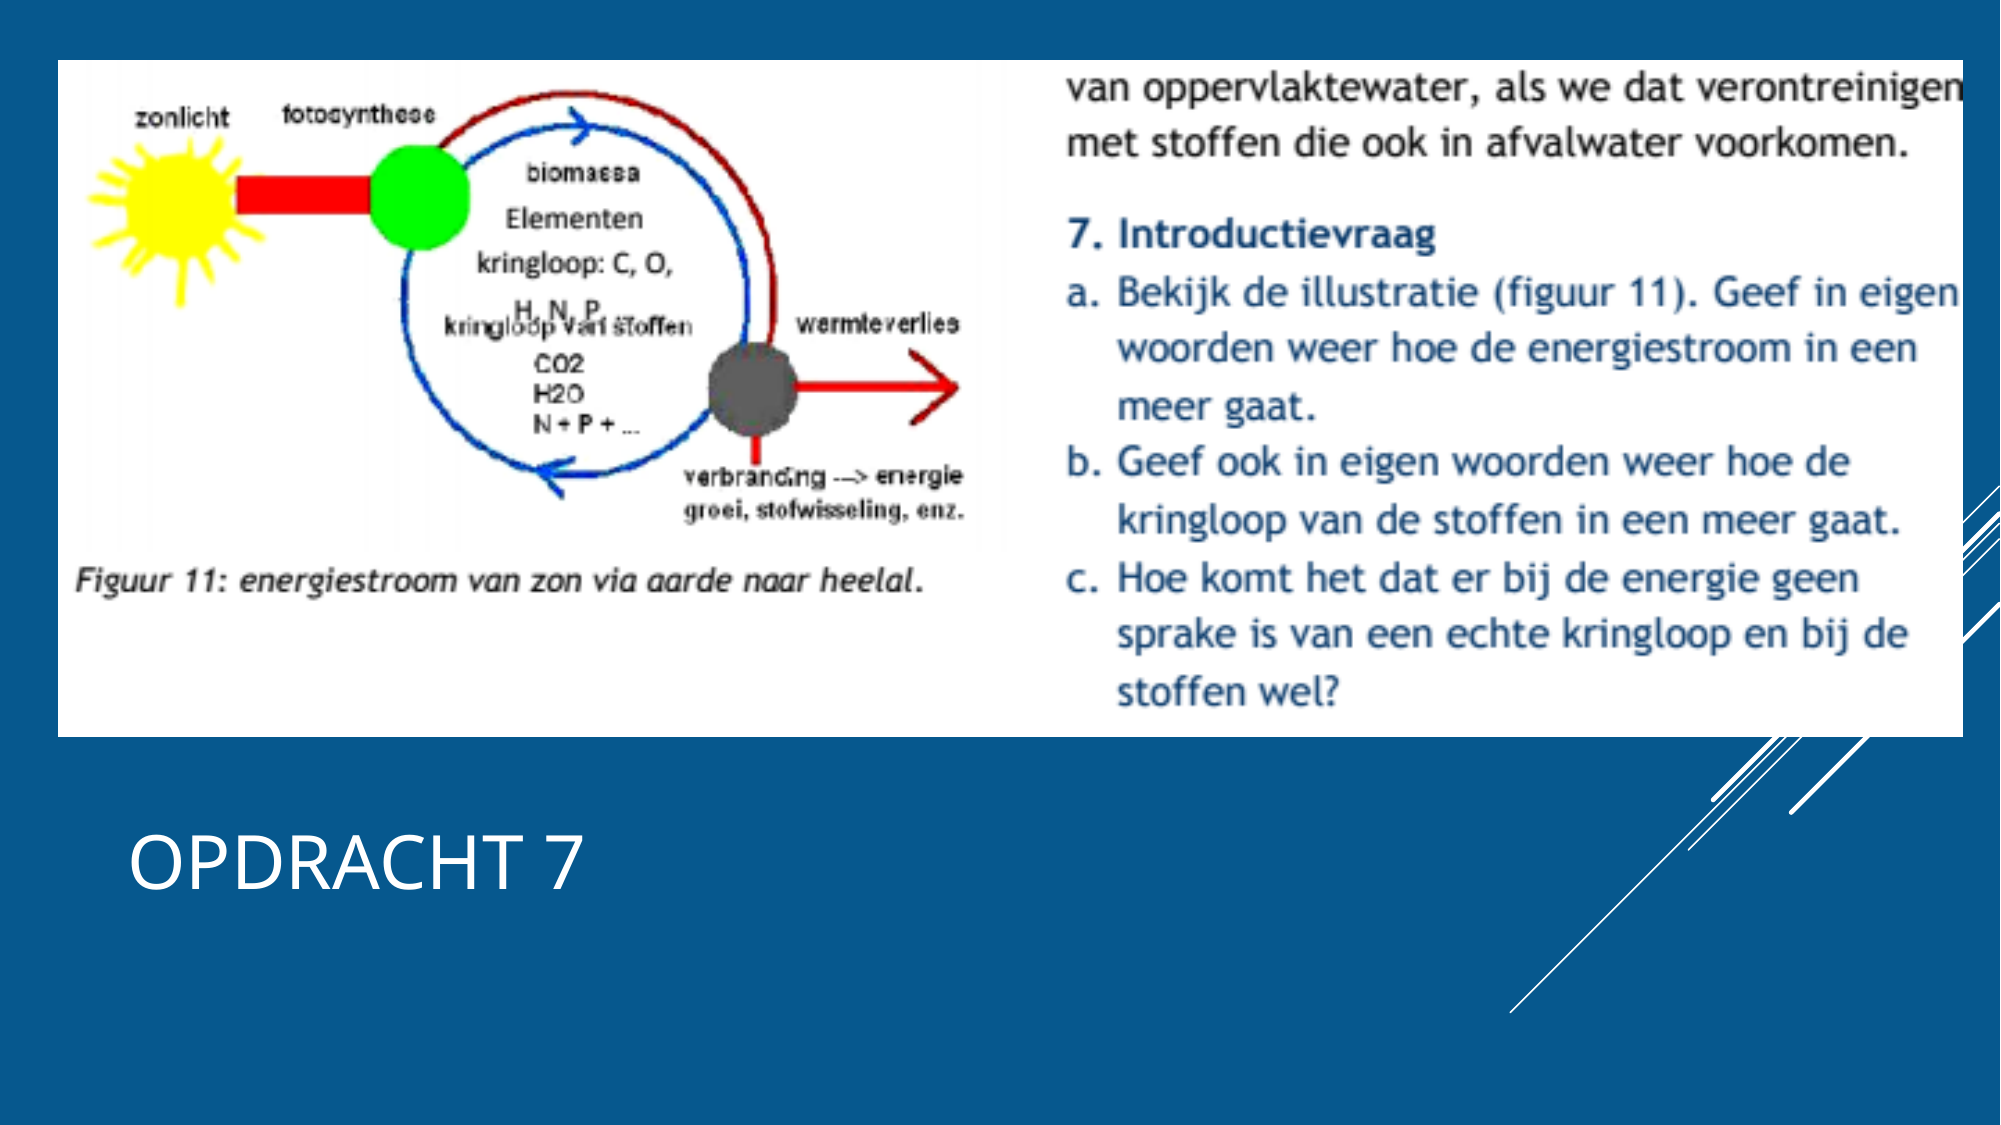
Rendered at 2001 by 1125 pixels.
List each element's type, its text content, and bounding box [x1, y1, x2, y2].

picture [58, 59, 1963, 737]
title Opdracht 7 [112, 737, 1513, 984]
